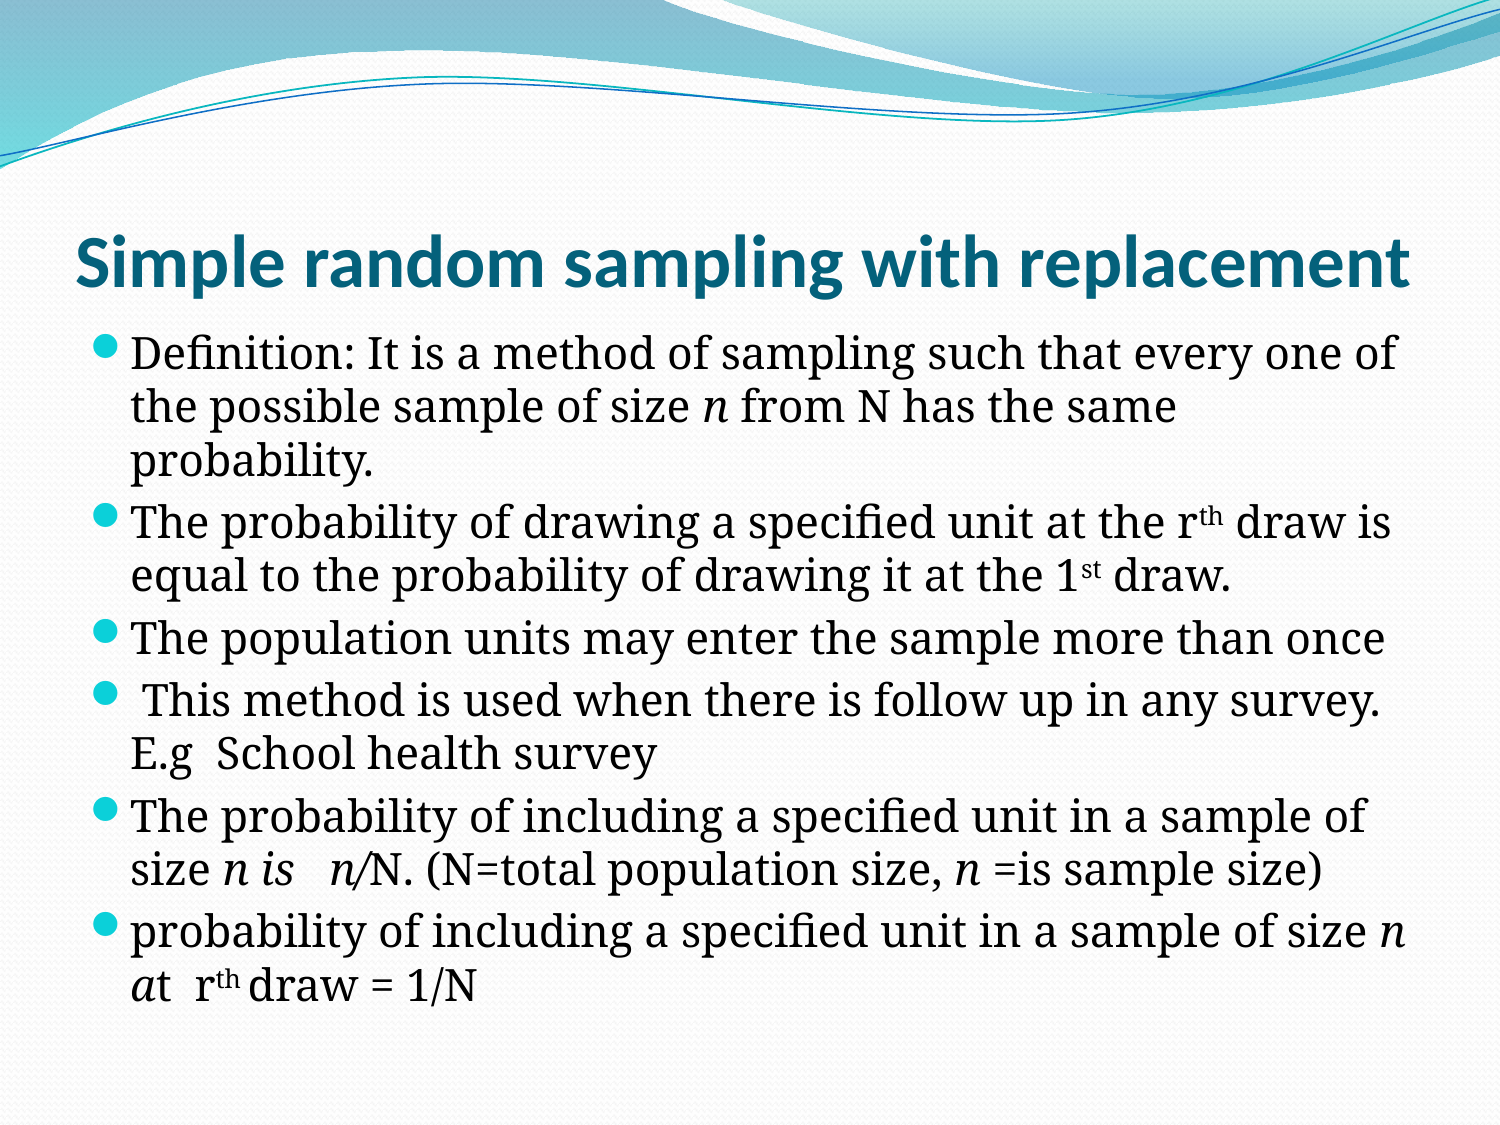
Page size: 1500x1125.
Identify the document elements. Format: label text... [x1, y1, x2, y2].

title Simple random sampling with replacement [75, 115, 1425, 303]
list Definition: It is a method of sampling such that every one of the possible sample of size n from N has the same probability. The probability of drawing a specified unit at the rth draw is equal to the probability of drawing it at the 1st draw. The population units may enter the sample more than once This method is used when there is follow up in any survey. E.g School health survey The probability of including a specified unit in a sample of size n is n/N. (N=total population size, n =is sample size) probability of including a specified unit in a sample of size n at rth draw = 1/N [75, 317, 1425, 1038]
